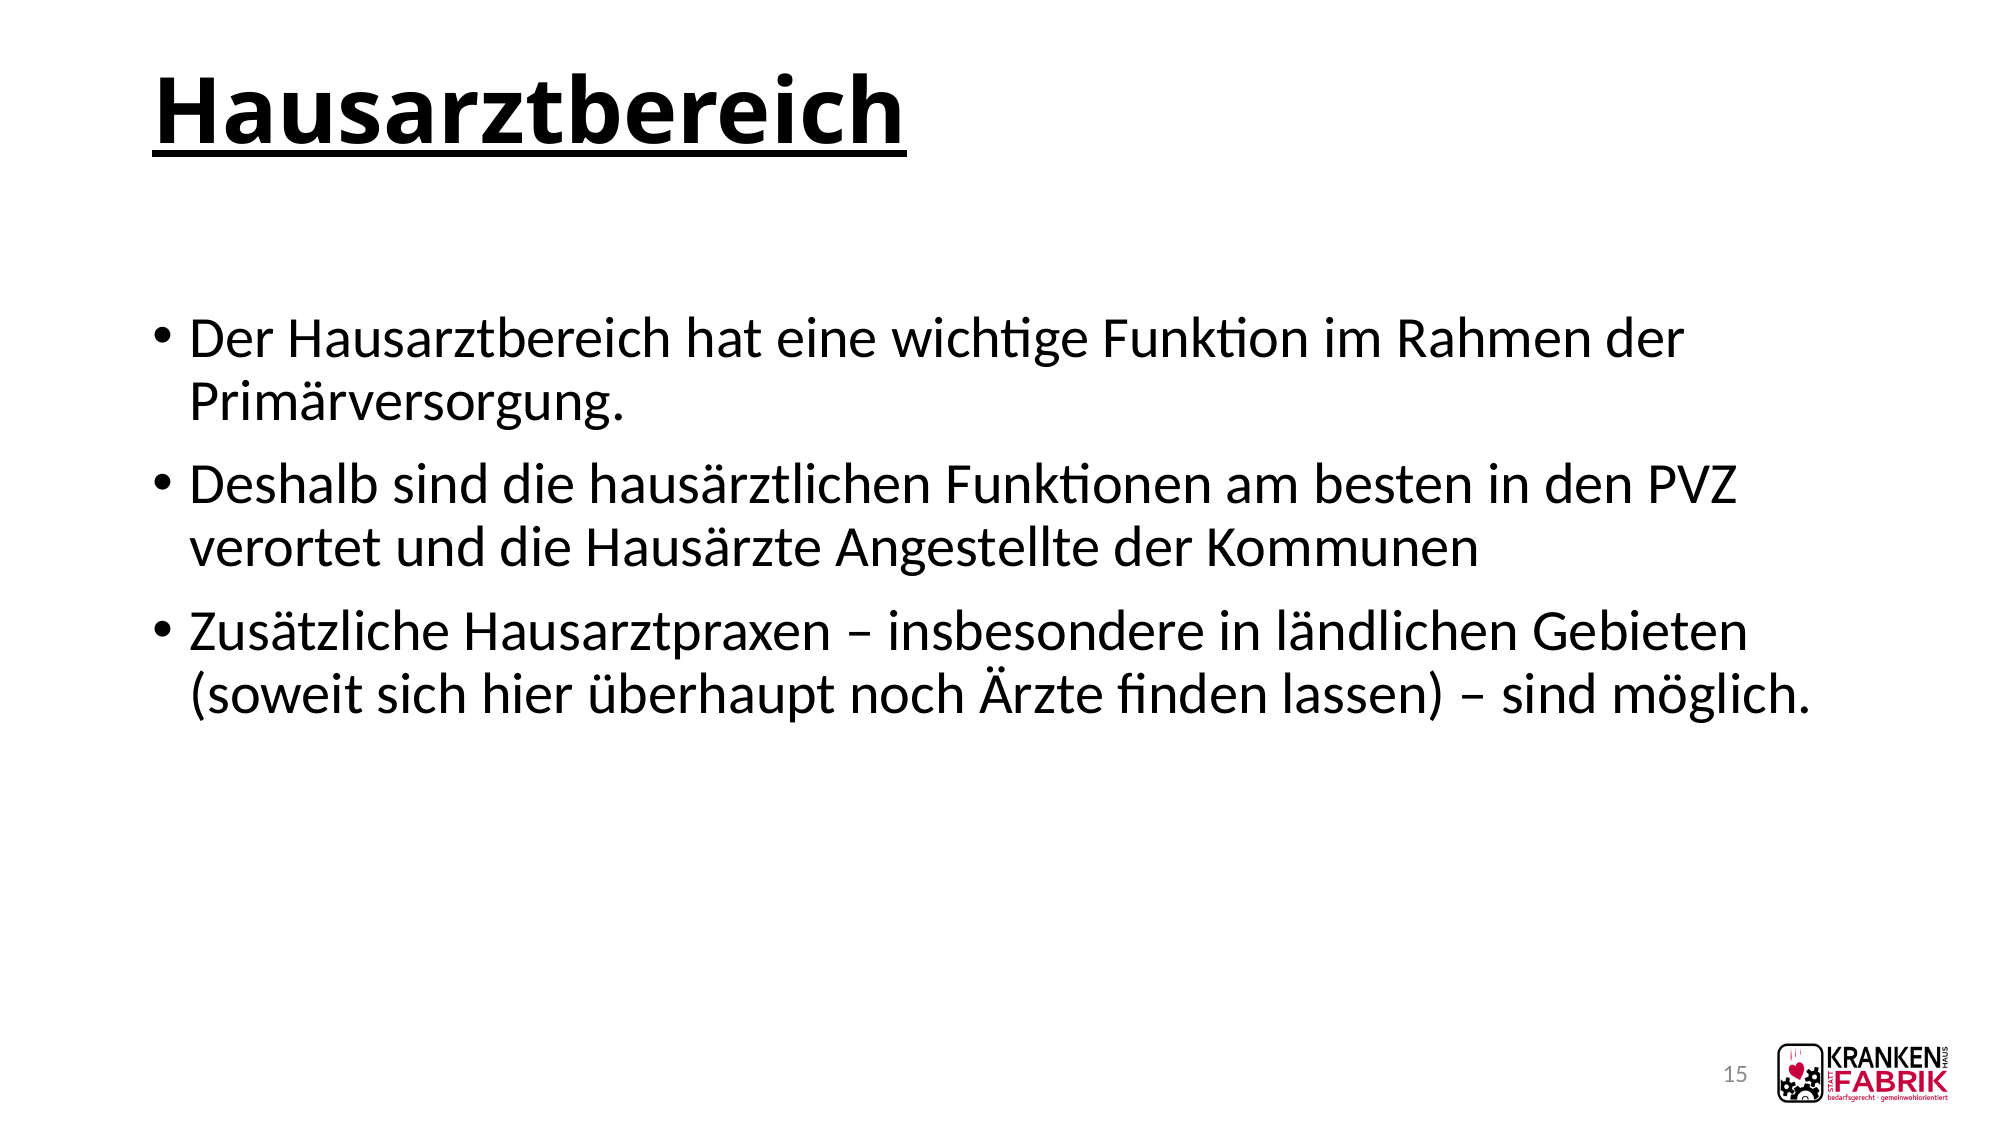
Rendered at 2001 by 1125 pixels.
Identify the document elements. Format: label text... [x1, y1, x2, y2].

title Hausarztbereich [137, 59, 1863, 278]
slide_number 15 [1389, 1042, 1763, 1103]
list Der Hausarztbereich hat eine wichtige Funktion im Rahmen der Primärversorgung. Deshalb sind die hausärztlichen Funktionen am besten in den PVZ verortet und die Hausärzte Angestellte der Kommunen Zusätzliche Hausarztpraxen – insbesondere in ländlichen Gebieten (soweit sich hier überhaupt noch Ärzte finden lassen) – sind möglich. [137, 299, 1863, 1103]
picture [1763, 1029, 1962, 1117]
